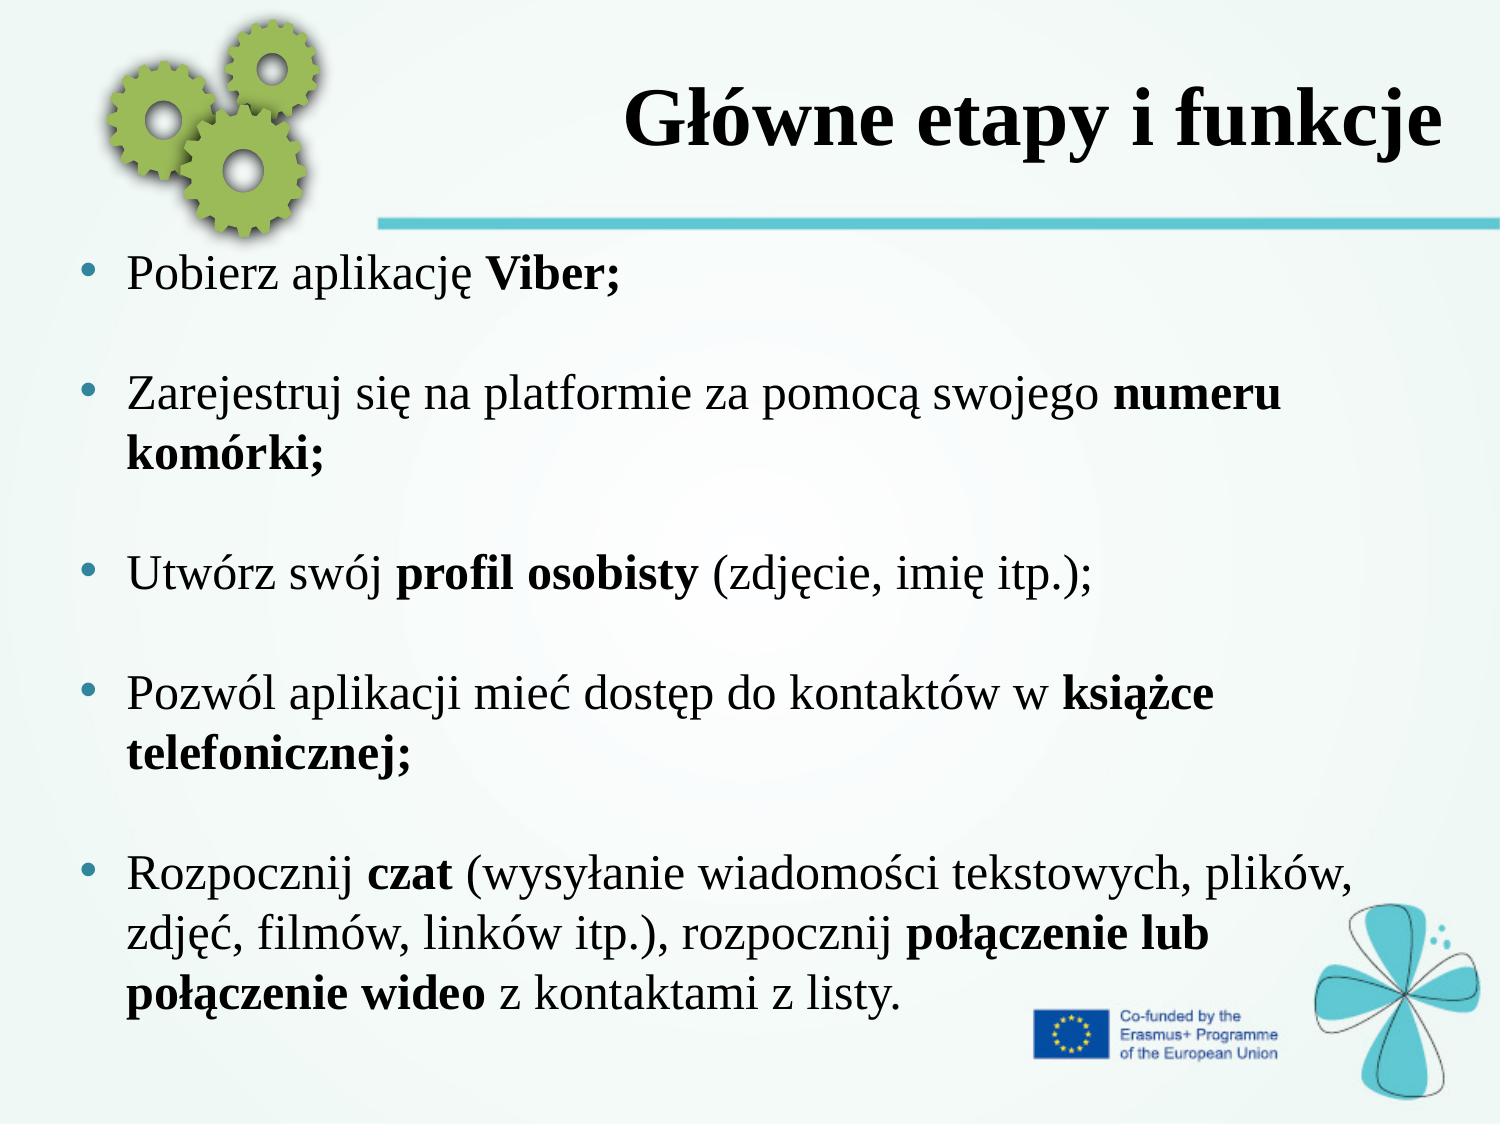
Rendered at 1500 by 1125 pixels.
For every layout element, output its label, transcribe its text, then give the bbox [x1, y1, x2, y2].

text_box Pobierz aplikację Viber; Zarejestruj się na platformie za pomocą swojego numeru komórki; Utwórz swój profil osobisty (zdjęcie, imię itp.); Pozwól aplikacji mieć dostęp do kontaktów w książce telefonicznej; Rozpocznij czat (wysyłanie wiadomości tekstowych, plików, zdjęć, filmów, linków itp.), rozpocznij połączenie lub połączenie wideo z kontaktami z listy. [64, 231, 1459, 1087]
text_box Główne etapy i funkcje [325, 55, 1459, 170]
picture [0, 0, 1500, 1125]
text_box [106, 19, 320, 237]
